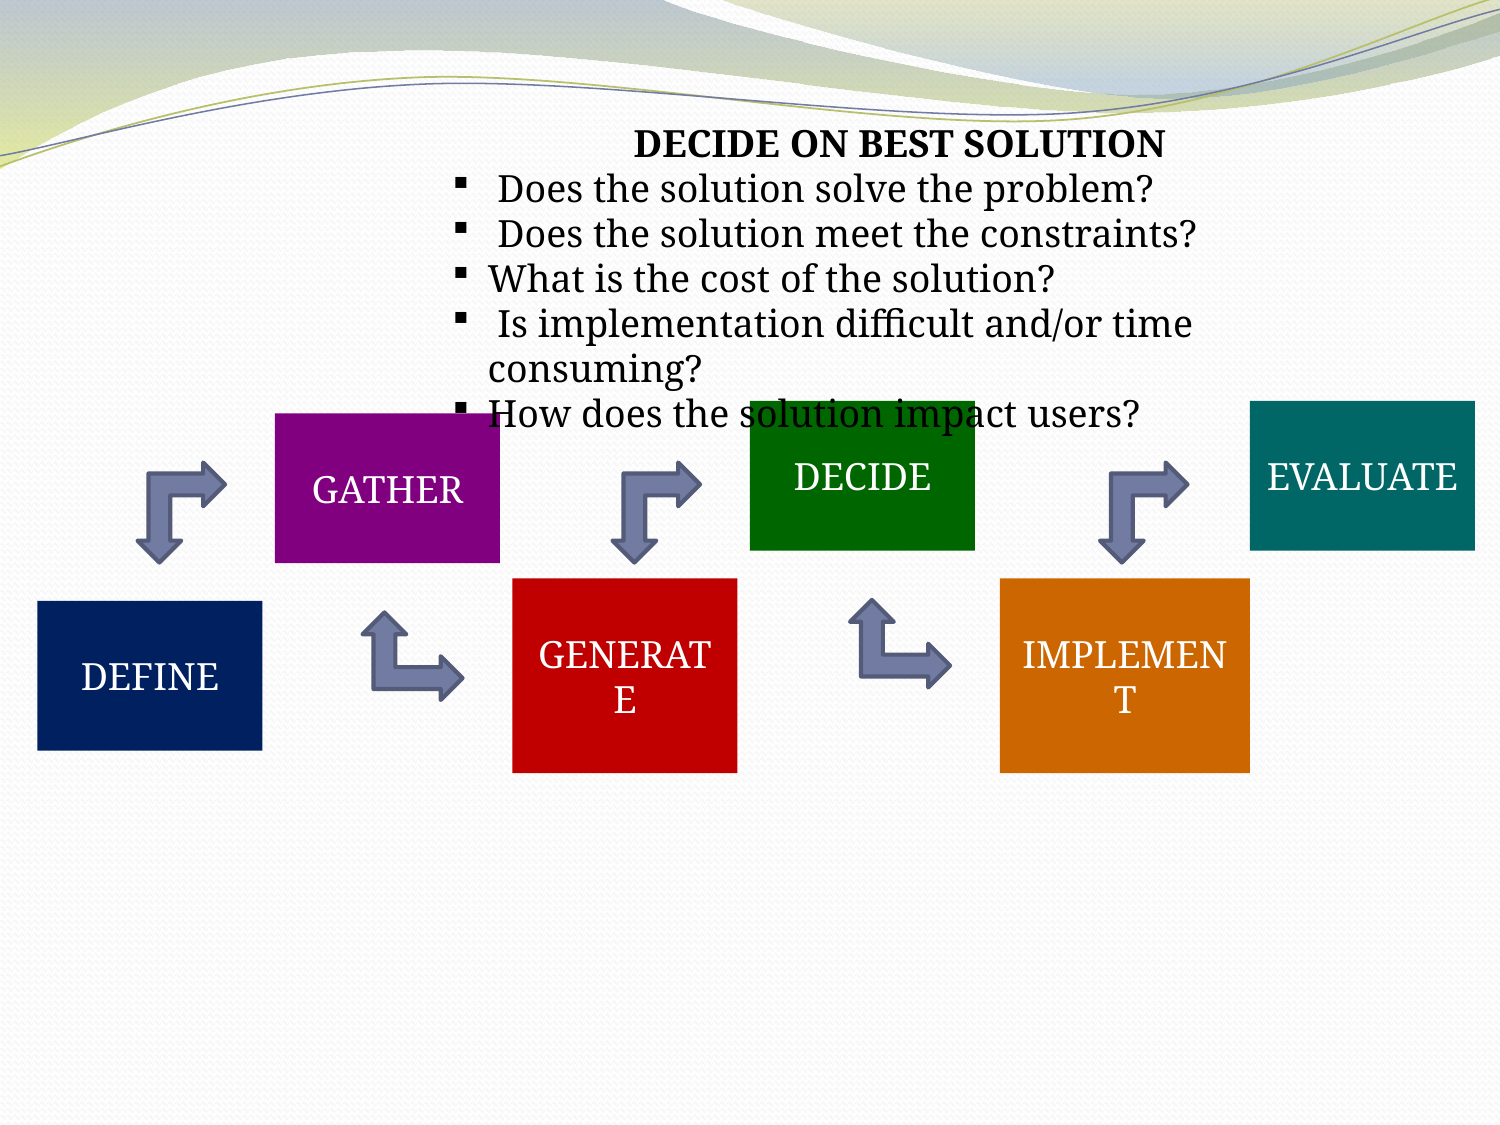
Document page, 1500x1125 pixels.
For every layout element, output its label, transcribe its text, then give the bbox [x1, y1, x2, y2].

text_box DECIDE ON BEST SOLUTION Does the solution solve the problem? Does the solution meet the constraints? What is the cost of the solution? Is implementation difficult and/or time consuming? How does the solution impact users? [437, 112, 1363, 399]
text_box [37, 399, 1476, 752]
